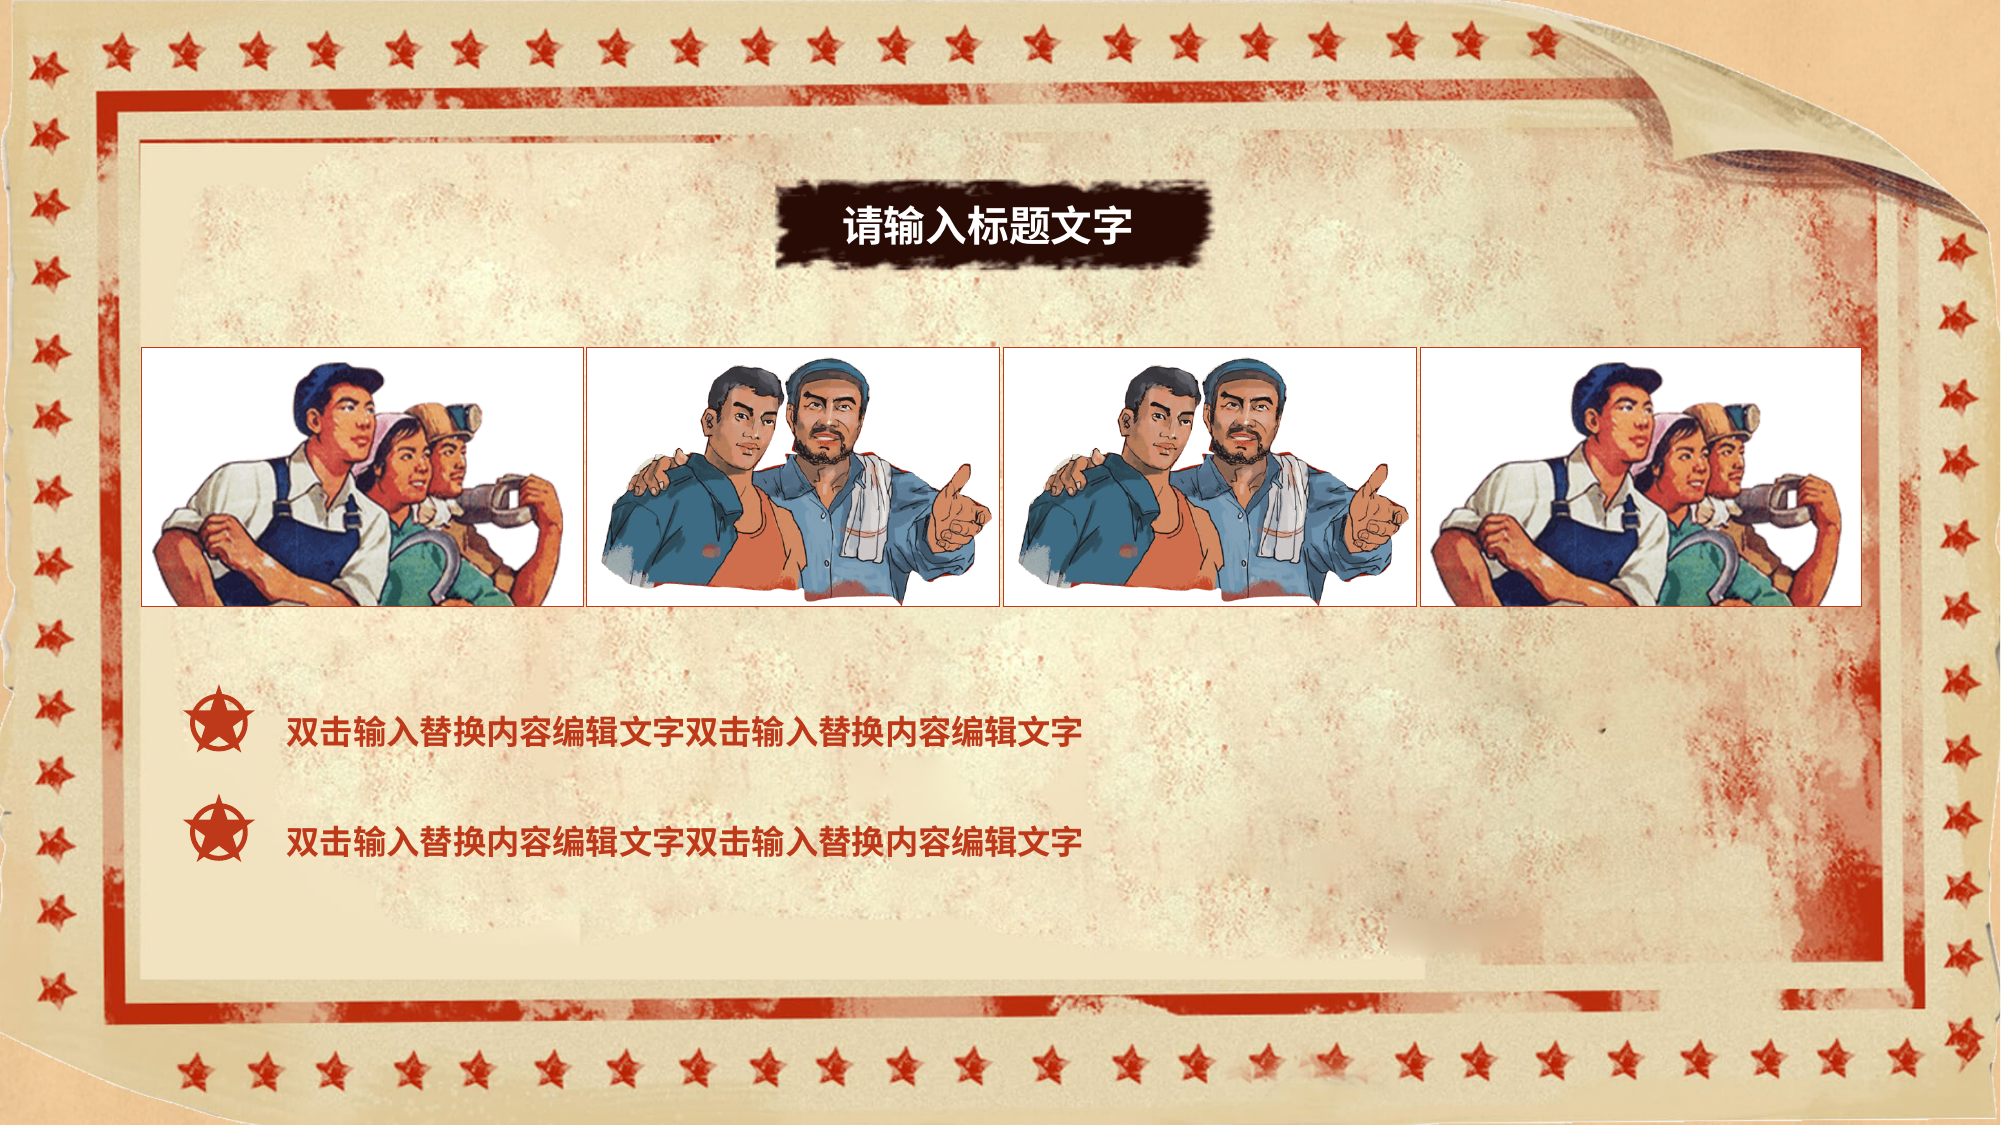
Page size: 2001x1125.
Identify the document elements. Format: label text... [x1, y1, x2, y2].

text_box 双击输入替换内容编辑文字双击输入替换内容编辑文字 [272, 684, 1272, 759]
text_box 双击输入替换内容编辑文字双击输入替换内容编辑文字 [272, 793, 1272, 869]
picture [0, 0, 2001, 1125]
text_box [182, 684, 256, 753]
text_box [182, 793, 256, 863]
